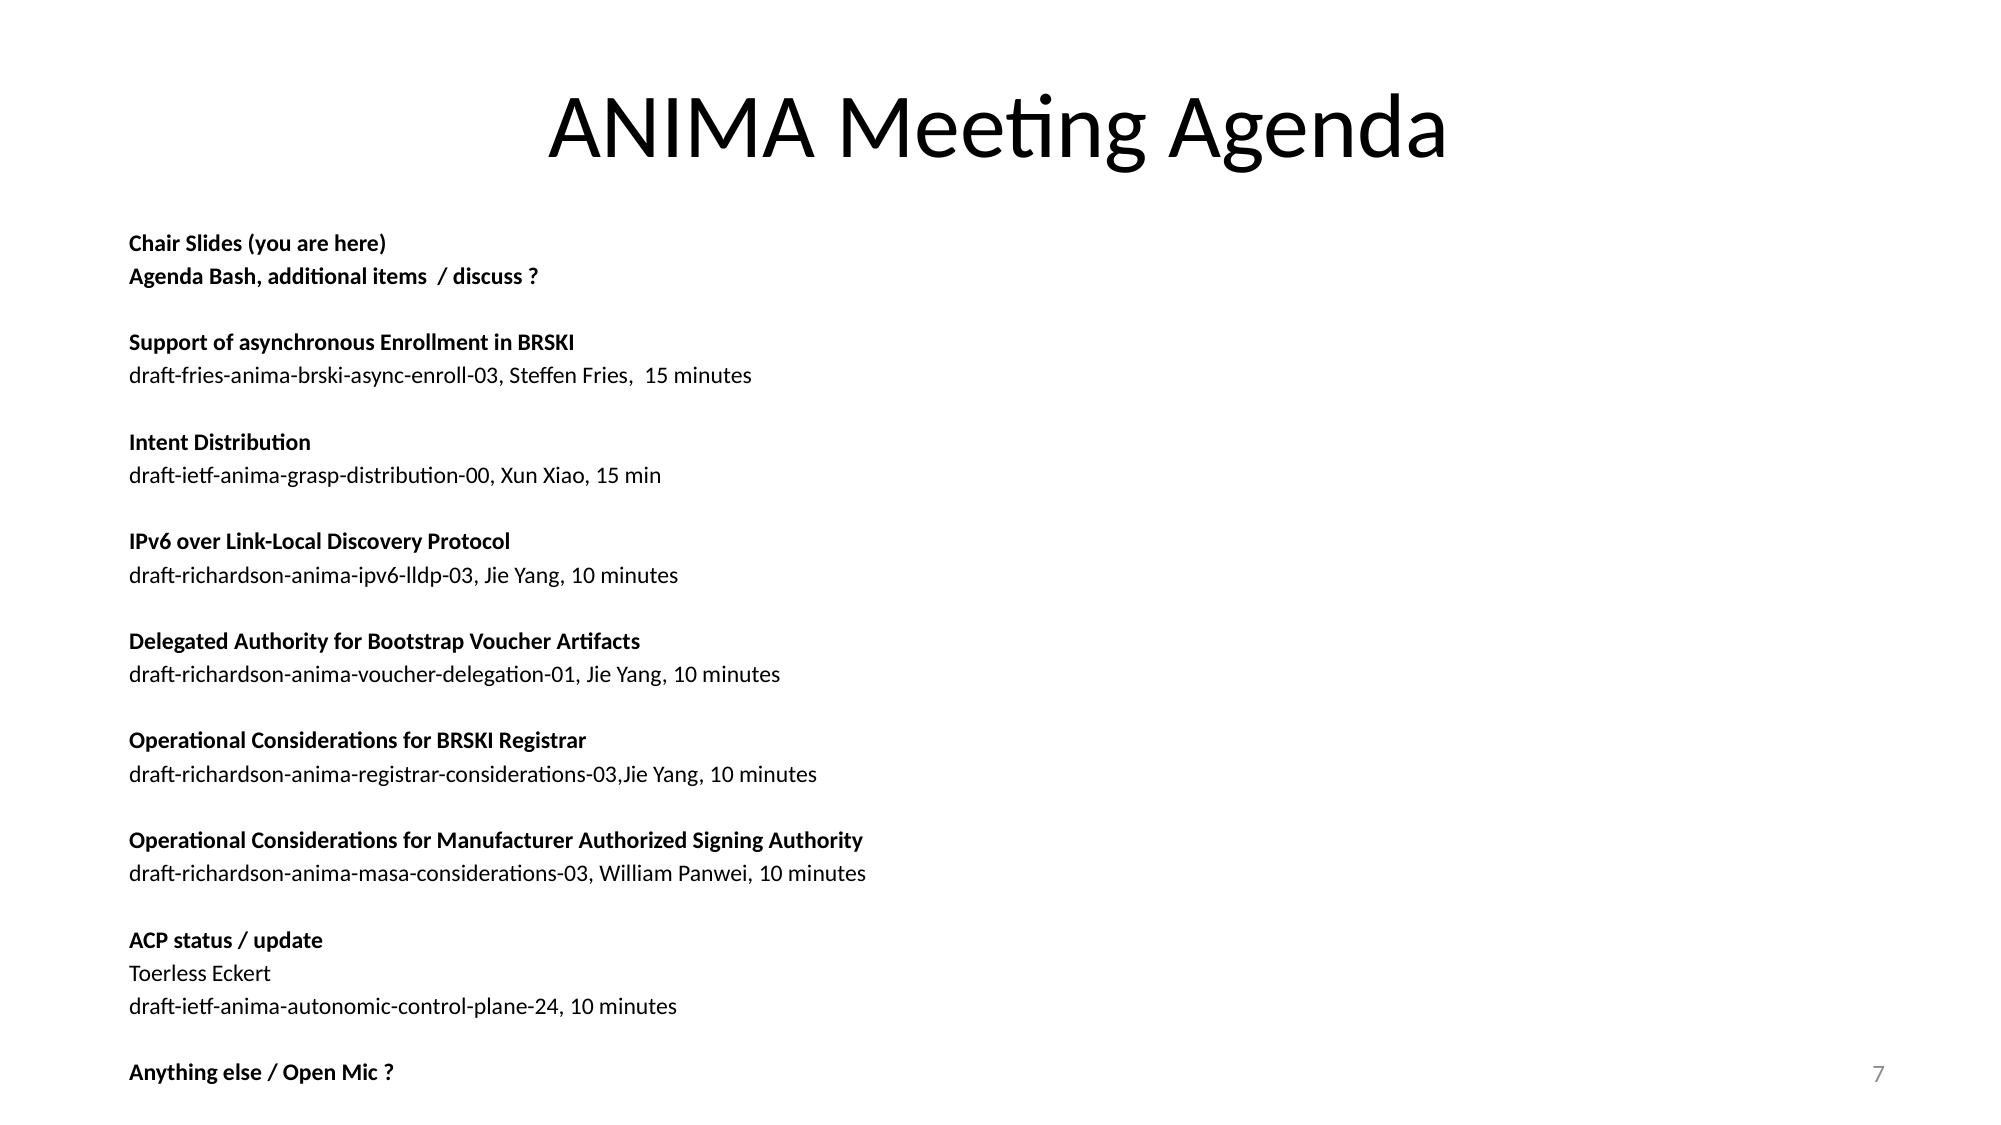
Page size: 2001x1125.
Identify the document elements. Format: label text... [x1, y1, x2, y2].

slide_number 7 [1433, 1042, 1900, 1103]
title ANIMA Meeting Agenda [99, 45, 1900, 197]
list Chair Slides (you are here) Agenda Bash, additional items / discuss ? Support of asynchronous Enrollment in BRSKI draft-fries-anima-brski-async-enroll-03, Steffen Fries, 15 minutes Intent Distribution draft-ietf-anima-grasp-distribution-00, Xun Xiao, 15 min IPv6 over Link-Local Discovery Protocol draft-richardson-anima-ipv6-lldp-03, Jie Yang, 10 minutes Delegated Authority for Bootstrap Voucher Artifacts draft-richardson-anima-voucher-delegation-01, Jie Yang, 10 minutes Operational Considerations for BRSKI Registrar draft-richardson-anima-registrar-considerations-03,Jie Yang, 10 minutes Operational Considerations for Manufacturer Authorized Signing Authority draft-richardson-anima-masa-considerations-03, William Panwei, 10 minutes ACP status / update Toerless Eckert draft-ietf-anima-autonomic-control-plane-24, 10 minutes Anything else / Open Mic ? [114, 219, 1675, 1094]
